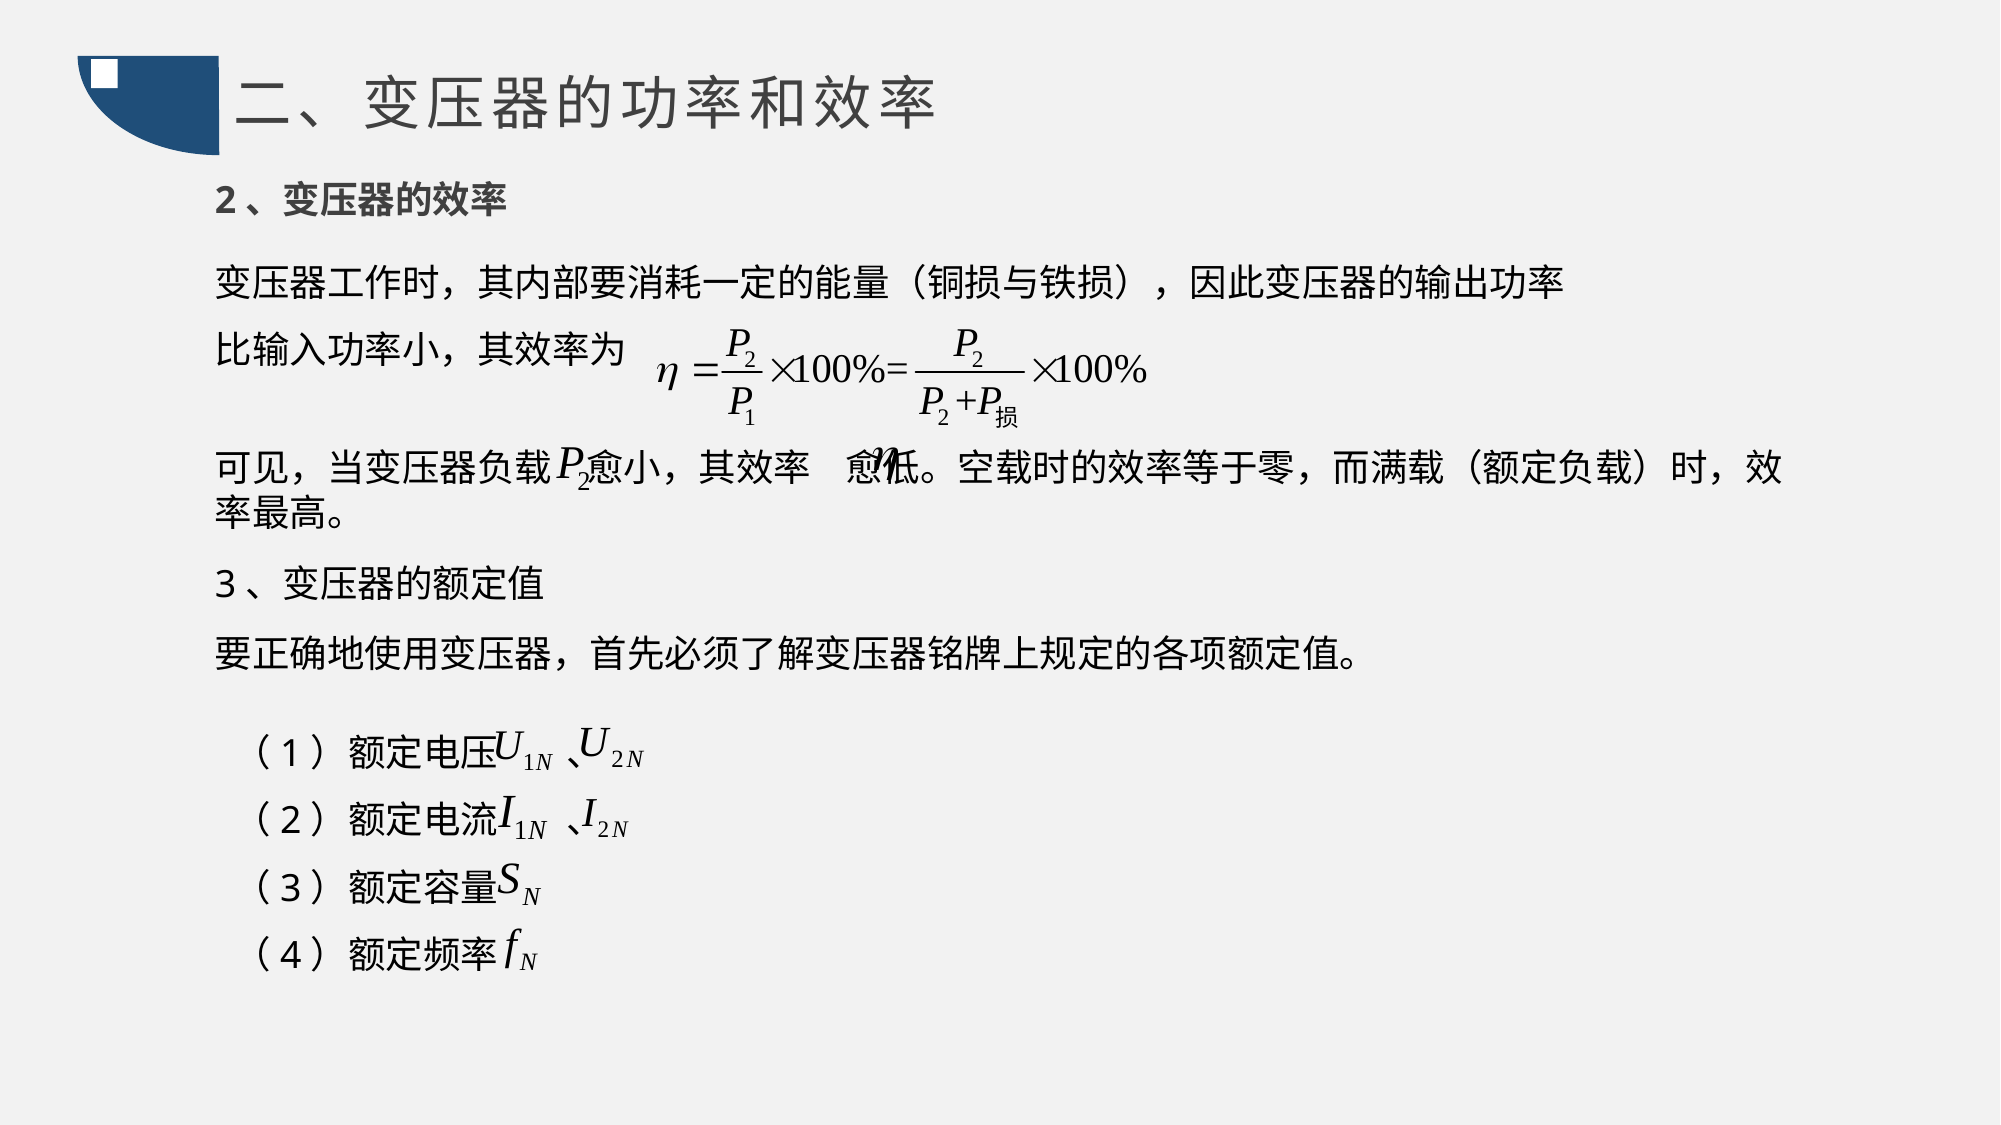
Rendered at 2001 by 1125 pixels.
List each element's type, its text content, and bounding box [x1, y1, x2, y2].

text_box 要正确地使用变压器，首先必须了解变压器铭牌上规定的各项额定值。 [199, 622, 1370, 683]
text_box （1）额定电压 、 （2）额定电流 、 （3）额定容量 （4）额定频率 [219, 699, 886, 1097]
text_box 3、变压器的额定值 [200, 552, 867, 613]
text_box 可见，当变压器负载 愈小，其效率 愈低。空载时的效率等于零，而满载（额定负载）时，效率最高。 [199, 437, 1808, 542]
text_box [489, 717, 563, 781]
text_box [489, 780, 557, 852]
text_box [866, 436, 909, 491]
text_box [548, 431, 598, 502]
text_box 变压器工作时，其内部要消耗一定的能量（铜损与铁损），因此变压器的输出功率比输入功率小，其效率为 [200, 228, 1609, 379]
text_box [489, 916, 549, 982]
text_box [77, 0, 1355, 156]
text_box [574, 713, 654, 778]
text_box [574, 785, 639, 847]
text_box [489, 849, 550, 917]
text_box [651, 317, 1157, 438]
text_box 2、变压器的效率 [200, 168, 867, 228]
